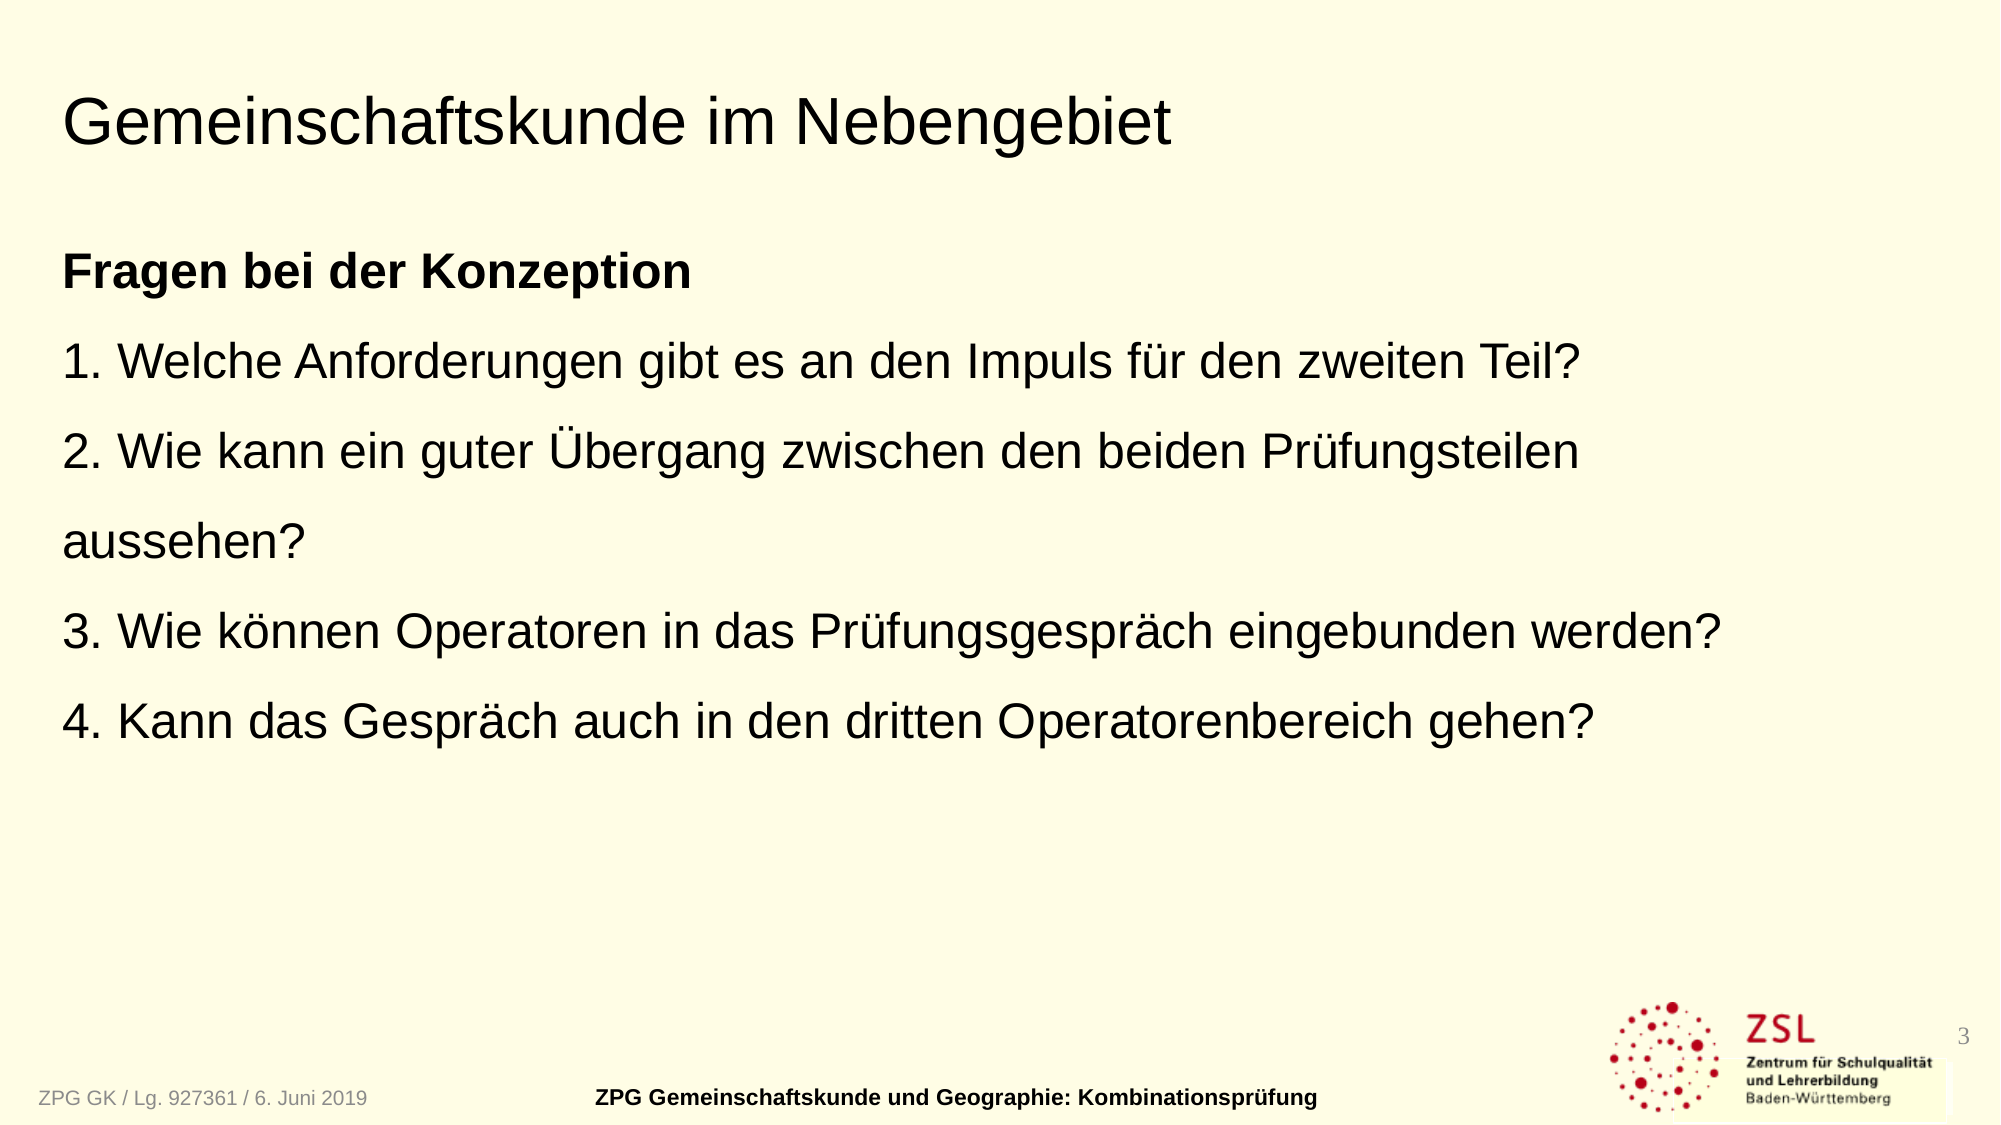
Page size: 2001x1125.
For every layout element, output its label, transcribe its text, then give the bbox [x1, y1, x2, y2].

text_box ZPG GK / Lg. 927361 / 6. Juni 2019 [23, 1066, 843, 1125]
picture [1947, 1065, 1953, 1115]
text_box <Foliennummer> [1899, 1004, 1985, 1065]
picture [1609, 1002, 1935, 1114]
text_box Gemeinschaftskunde im Nebengebiet Fragen bei der Konzeption 1. Welche Anforderungen gibt es an den Impuls für den zweiten Teil? 2. Wie kann ein guter Übergang zwischen den beiden Prüfungsteilen aussehen? 3. Wie können Operatoren in das Prüfungsgespräch eingebunden werden? 4. Kann das Gespräch auch in den dritten Operatorenbereich gehen? [47, 70, 1855, 709]
